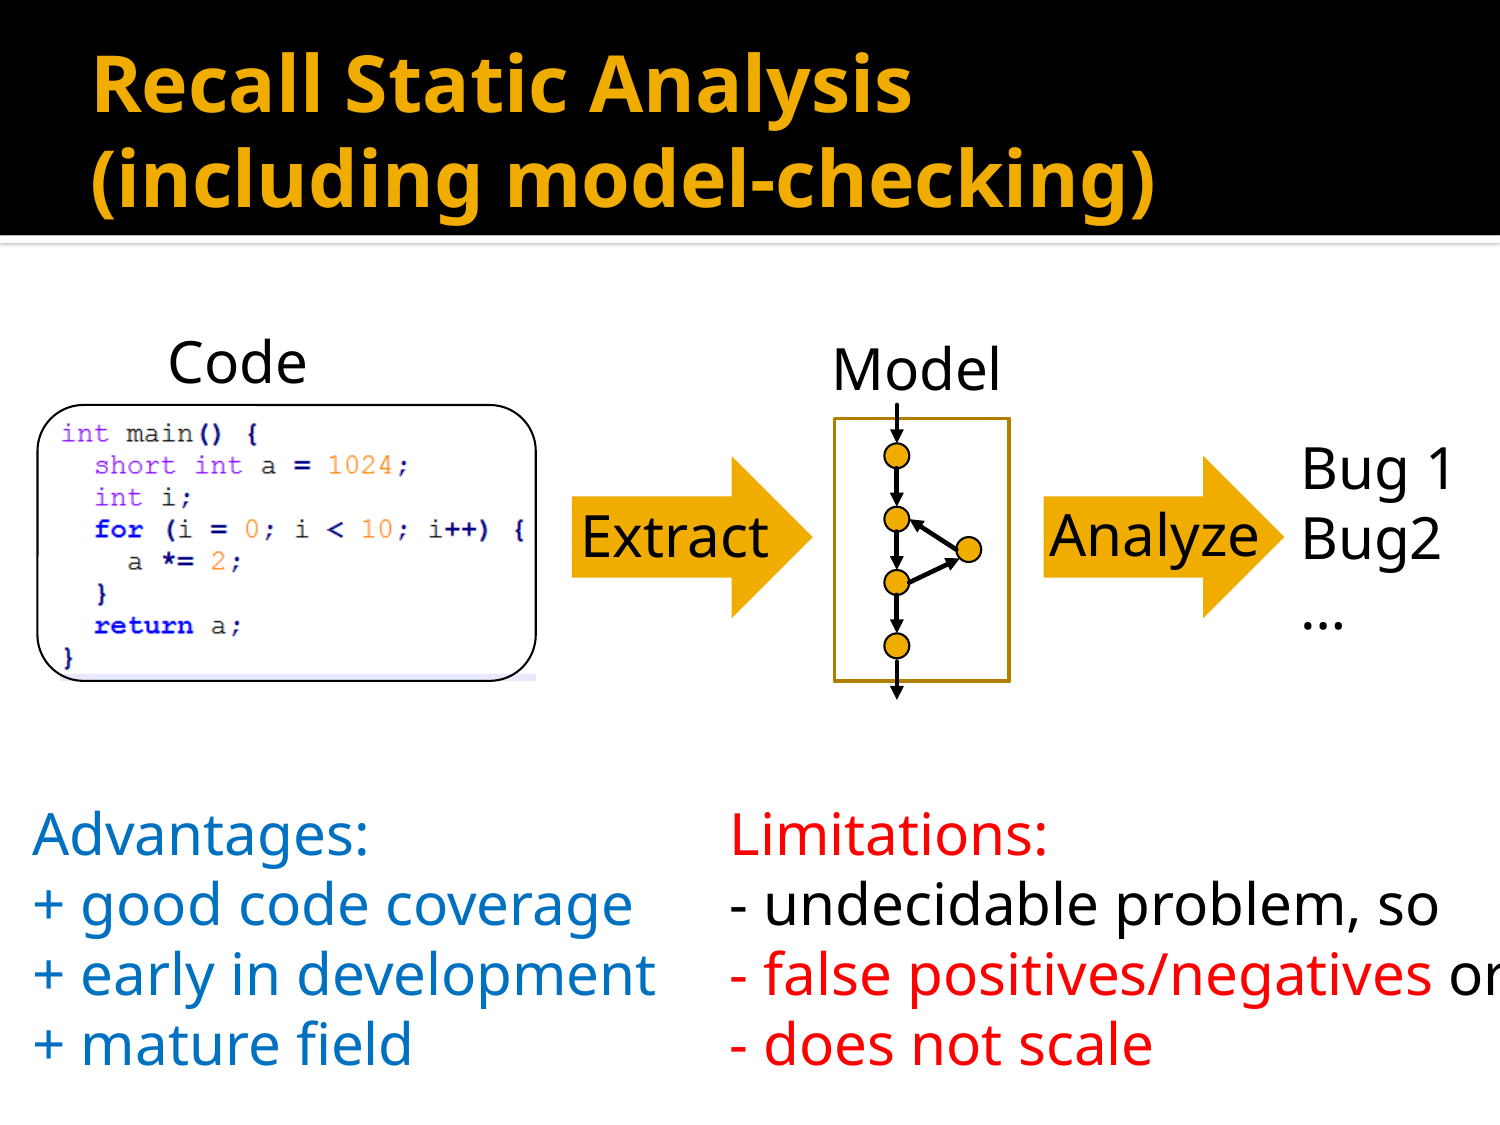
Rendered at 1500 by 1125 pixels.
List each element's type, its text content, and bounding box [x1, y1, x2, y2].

text_box [567, 577, 779, 623]
text_box Code [152, 318, 323, 403]
text_box [1199, 451, 1243, 490]
text_box Limitations: - undecidable problem, so - false positives/negatives or - does not scale [715, 789, 1500, 1085]
text_box [727, 451, 773, 491]
title Recall Static Analysis (including model-checking) [75, 25, 1425, 231]
text_box [33, 401, 526, 675]
picture [59, 418, 536, 681]
text_box [784, 502, 817, 572]
text_box [1039, 576, 1252, 623]
text_box Extract [565, 491, 784, 577]
text_box [830, 414, 1013, 685]
text_box Bug 1 Bug2 … [1285, 423, 1474, 649]
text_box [909, 558, 960, 583]
text_box Analyze [1035, 490, 1276, 576]
text_box Model [816, 325, 1018, 410]
text_box [1276, 523, 1285, 552]
text_box Advantages: + good code coverage + early in development + mature field [17, 789, 672, 1085]
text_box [909, 519, 957, 550]
